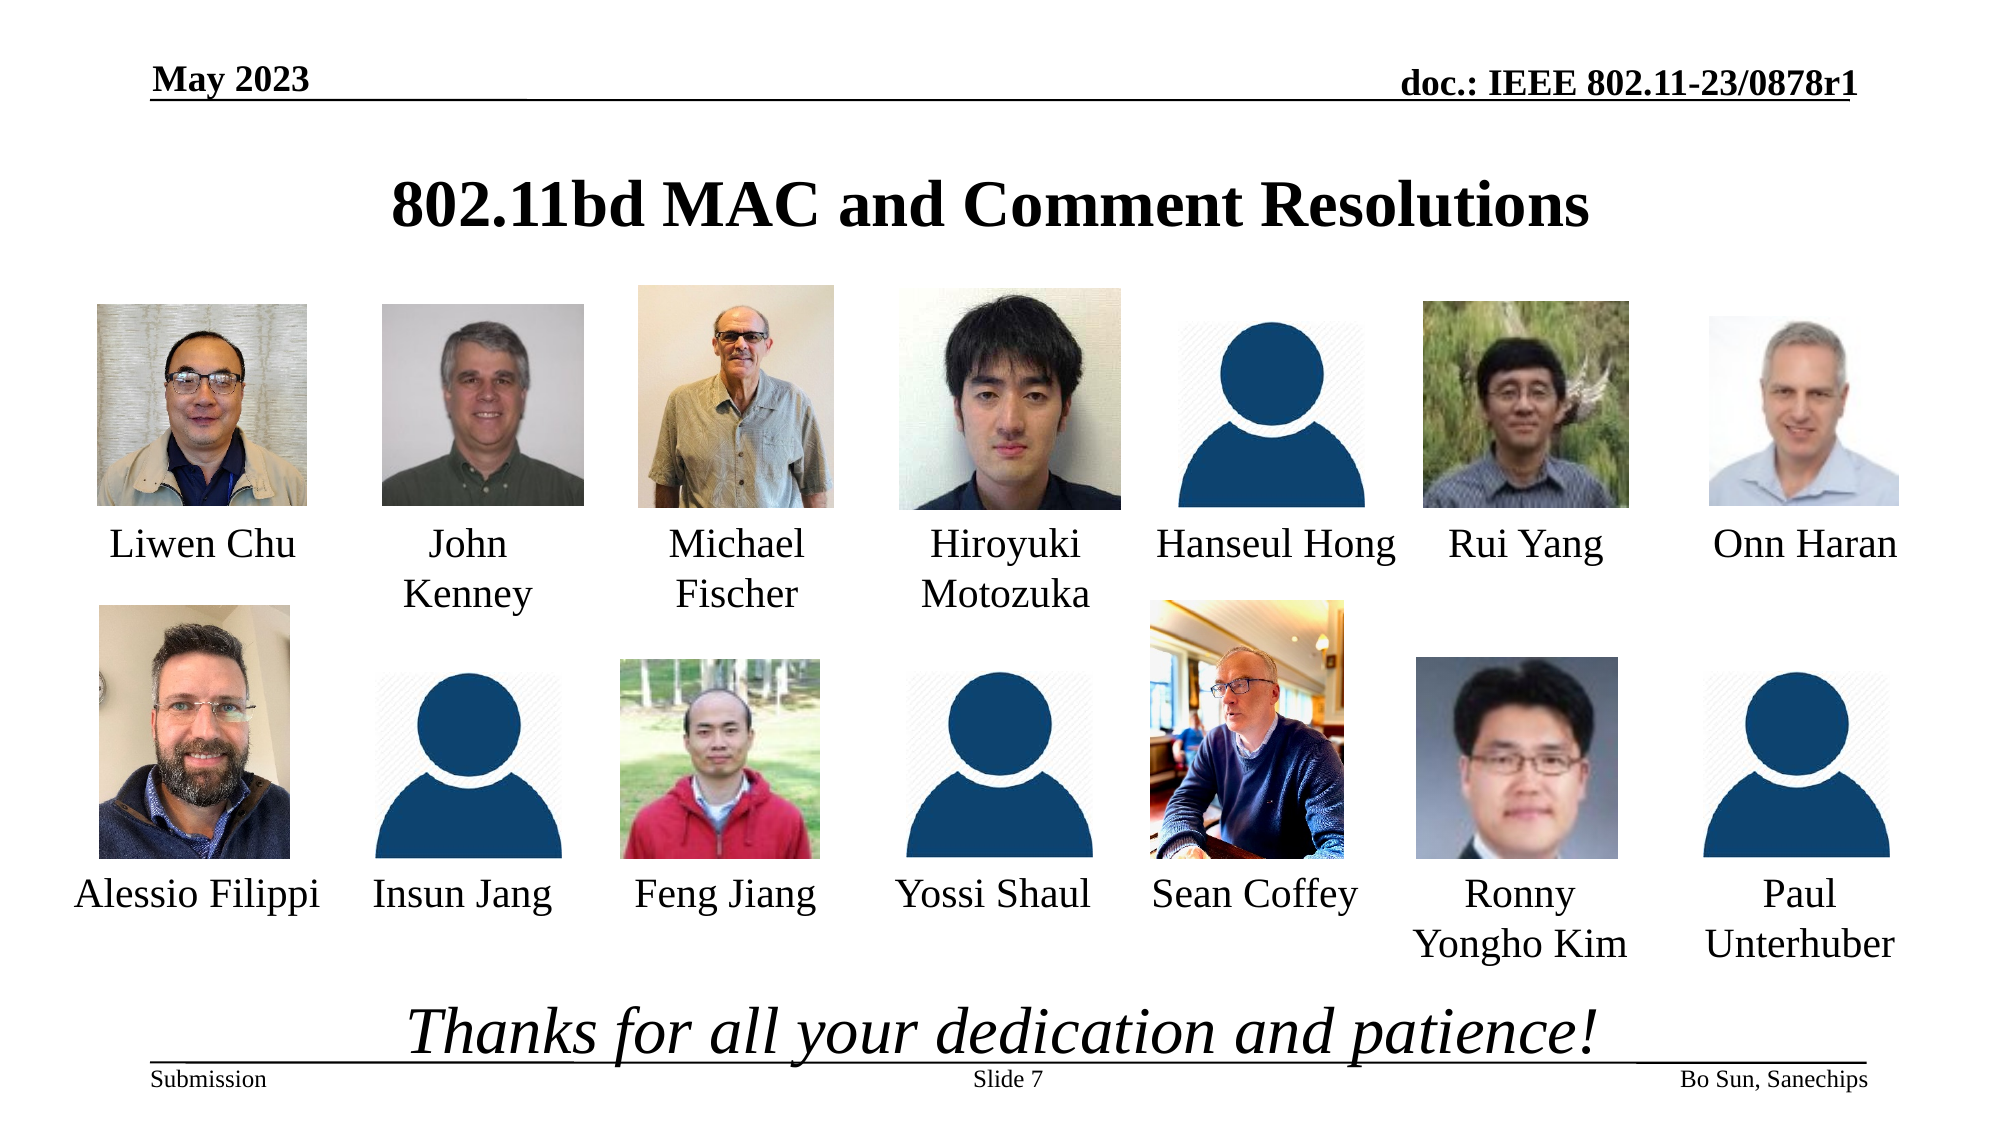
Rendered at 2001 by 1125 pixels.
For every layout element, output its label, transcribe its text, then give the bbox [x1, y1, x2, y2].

text_box Rui Yang [1389, 508, 1663, 574]
text_box Alessio Filippi [58, 858, 336, 924]
picture [1150, 600, 1345, 859]
text_box Ronny Yongho Kim [1383, 858, 1657, 974]
slide_number Slide 7 [950, 1075, 1067, 1123]
picture [1422, 301, 1629, 508]
picture [1415, 657, 1618, 860]
text_box Thanks for all your dedication and patience! [390, 979, 1663, 1075]
picture [97, 304, 307, 506]
picture [1708, 315, 1899, 506]
text_box Liwen Chu [94, 508, 312, 574]
title 802.11bd MAC and Comment Resolutions [149, 112, 1850, 288]
text_box Hanseul Hong [1141, 508, 1389, 574]
text_box Hiroyuki Motozuka [873, 508, 1138, 624]
picture [1178, 321, 1366, 508]
text_box Insun Jang [347, 858, 578, 924]
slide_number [152, 54, 563, 100]
picture [620, 659, 820, 860]
picture [899, 288, 1122, 510]
picture [98, 605, 290, 860]
text_box Feng Jiang [601, 858, 850, 924]
text_box Yossi Shaul [861, 858, 1125, 924]
text_box Sean Coffey [1136, 858, 1374, 924]
picture [1703, 671, 1890, 858]
text_box John Kenney [352, 508, 584, 624]
footer Bo Sun, Sanechips [1171, 1061, 1869, 1093]
picture [906, 671, 1093, 858]
text_box Paul Unterhuber [1670, 858, 1930, 974]
picture [381, 304, 584, 507]
picture [375, 672, 562, 860]
picture [638, 284, 834, 508]
text_box Onn Haran [1676, 508, 1936, 574]
text_box Michael Fischer [612, 508, 862, 624]
